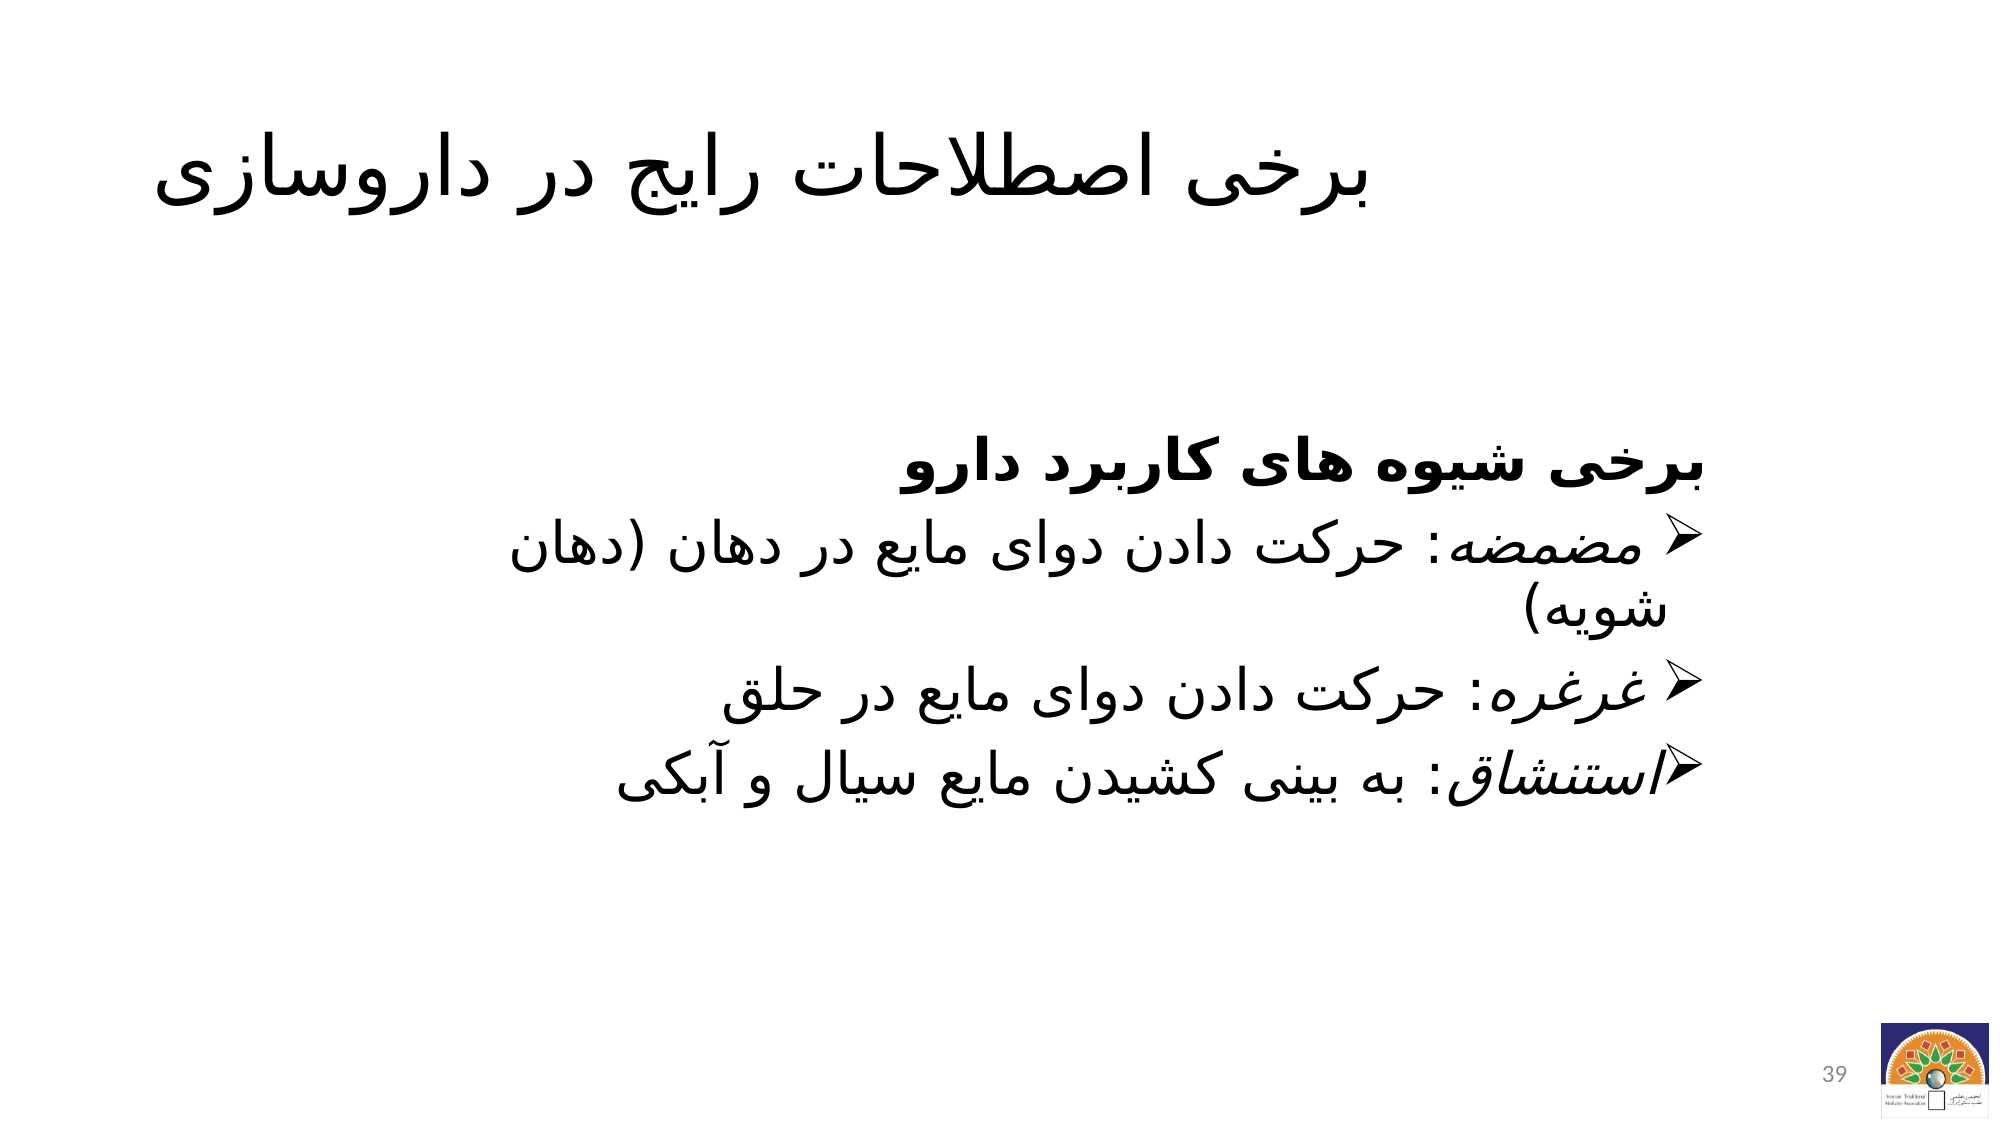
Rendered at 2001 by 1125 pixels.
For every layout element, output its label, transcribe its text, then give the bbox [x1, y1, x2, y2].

list برخی شیوه های کاربرد دارو مضمضه: حرکت دادن دوای مایع در دهان (دهان شویه) غرغره: حرکت دادن دوای مایع در حلق استنشاق: به بینی کشیدن مایع سیال و آبکی [372, 422, 1723, 885]
picture [1881, 1023, 1990, 1118]
title برخی اصطلاحات رایج در داروسازی [137, 59, 1863, 278]
slide_number 39 [1412, 1042, 1863, 1103]
